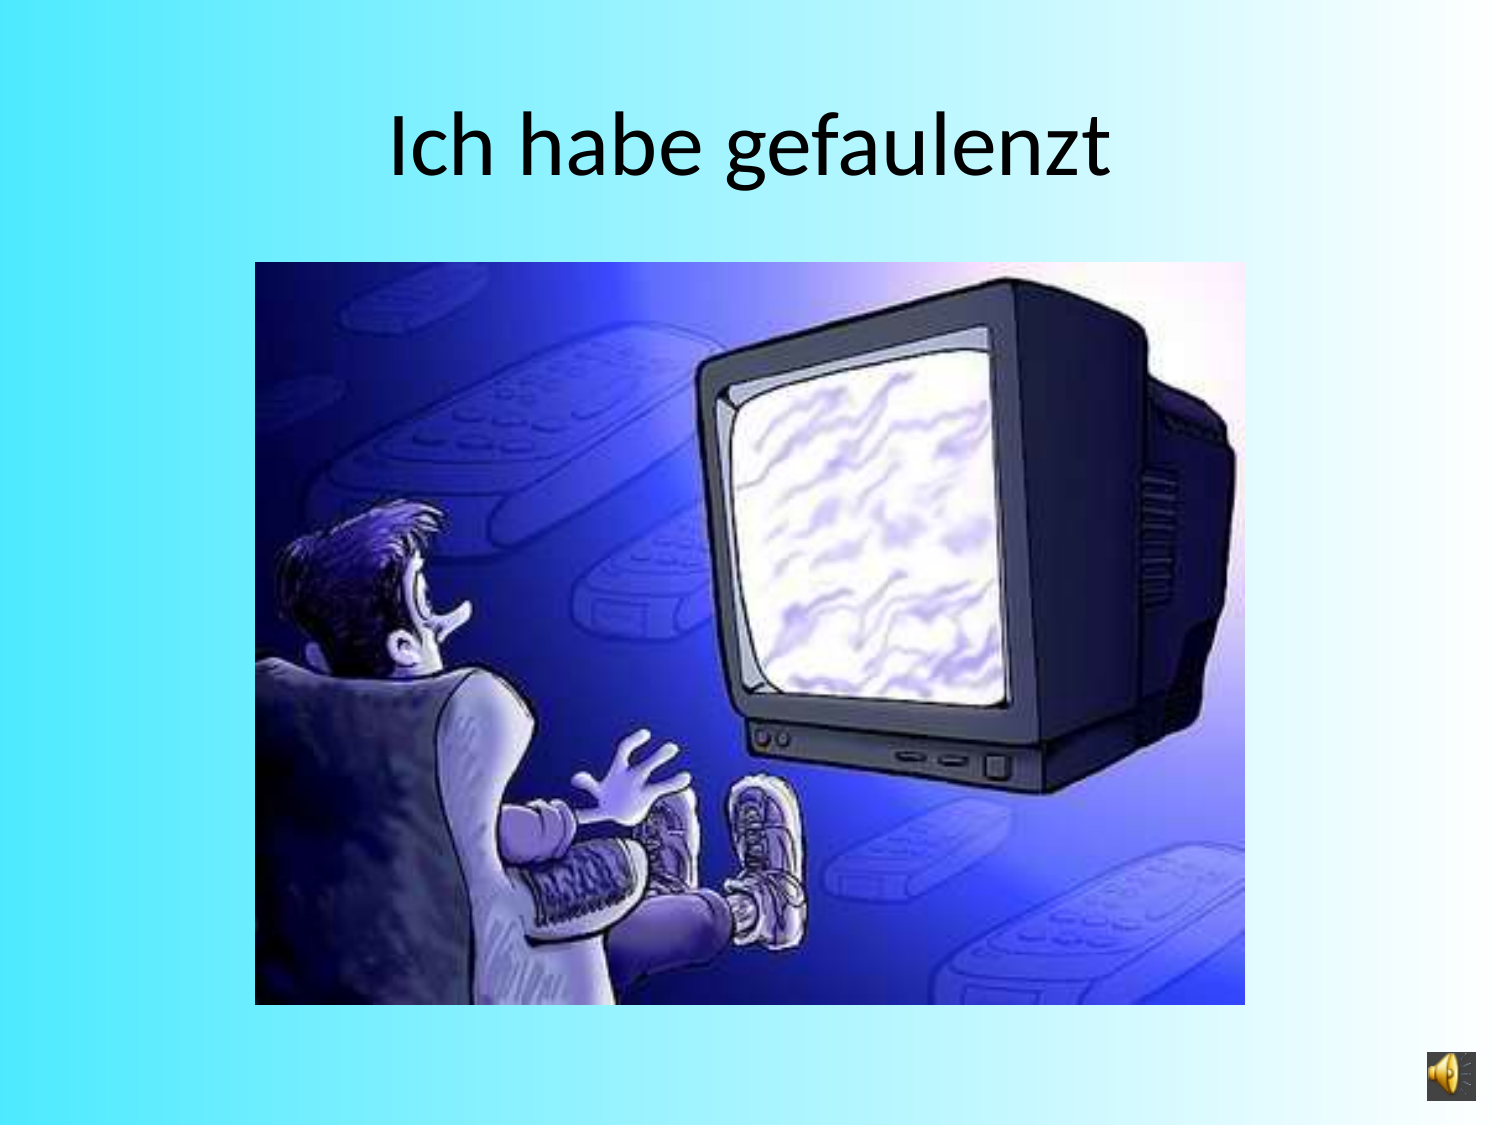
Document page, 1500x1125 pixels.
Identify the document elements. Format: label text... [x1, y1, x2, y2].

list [74, 262, 1426, 1006]
title Ich habe gefaulenzt [74, 44, 1426, 233]
picture [1426, 1051, 1477, 1102]
